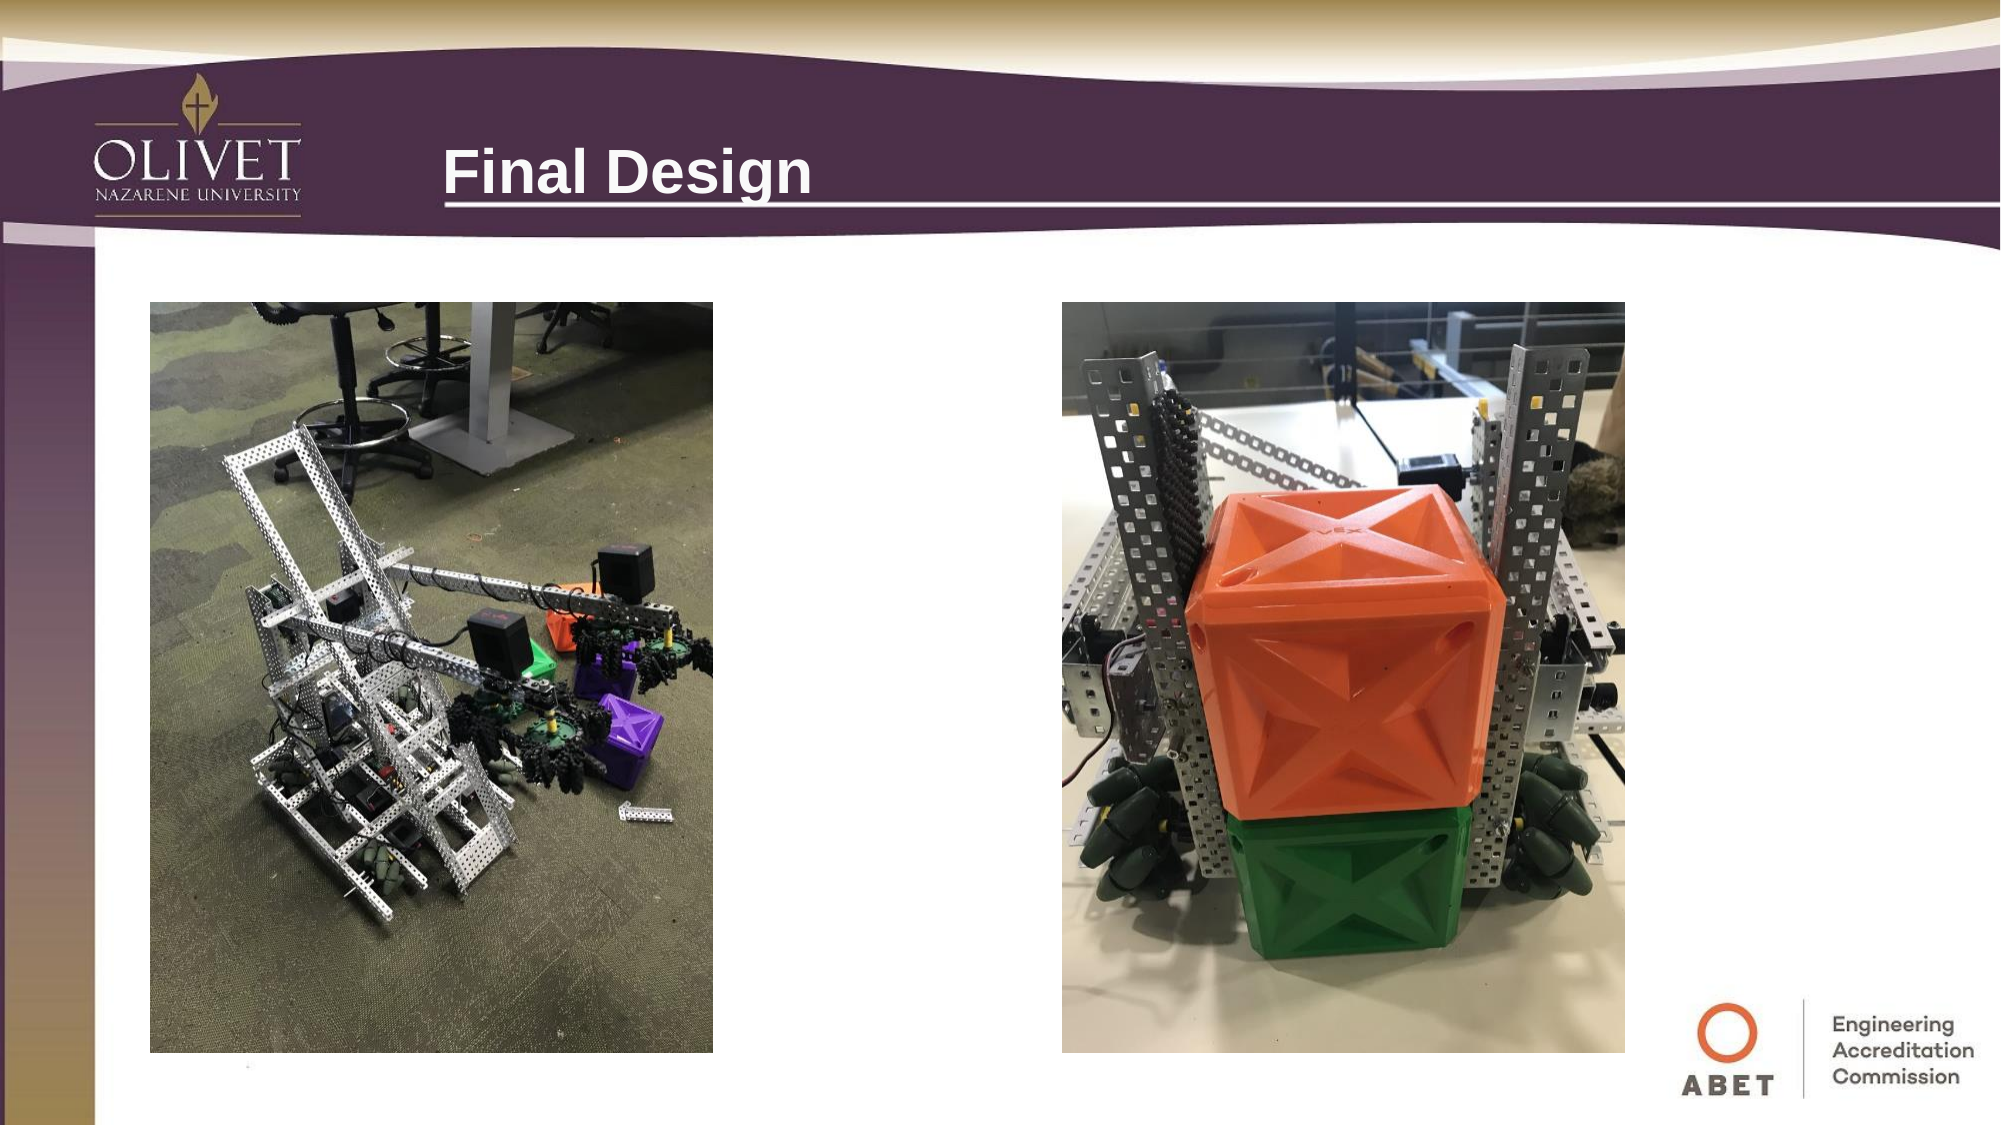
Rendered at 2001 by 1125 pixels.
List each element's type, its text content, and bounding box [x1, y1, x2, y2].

title Final Design [442, 59, 1863, 278]
picture [0, 0, 2001, 1125]
